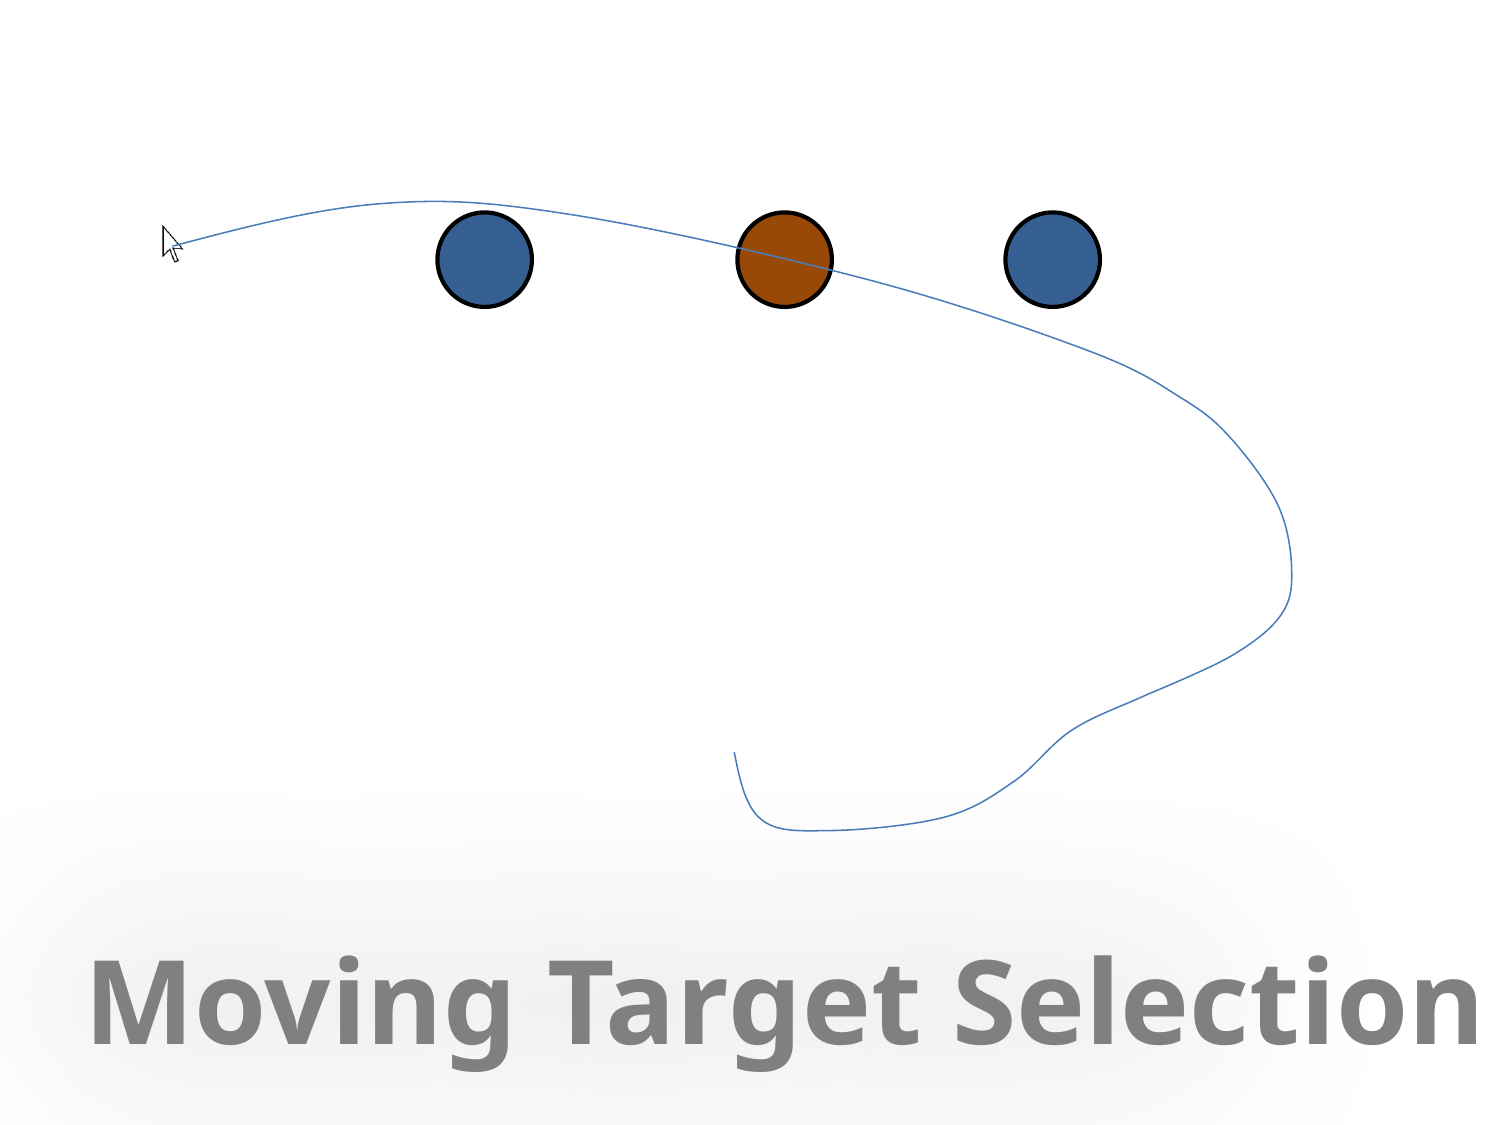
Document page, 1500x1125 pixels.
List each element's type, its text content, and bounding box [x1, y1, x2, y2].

text_box Moving Target Selection [0, 920, 1500, 1076]
picture [162, 224, 184, 263]
text_box [188, 200, 1293, 795]
text_box [737, 210, 835, 269]
text_box [1003, 210, 1103, 310]
